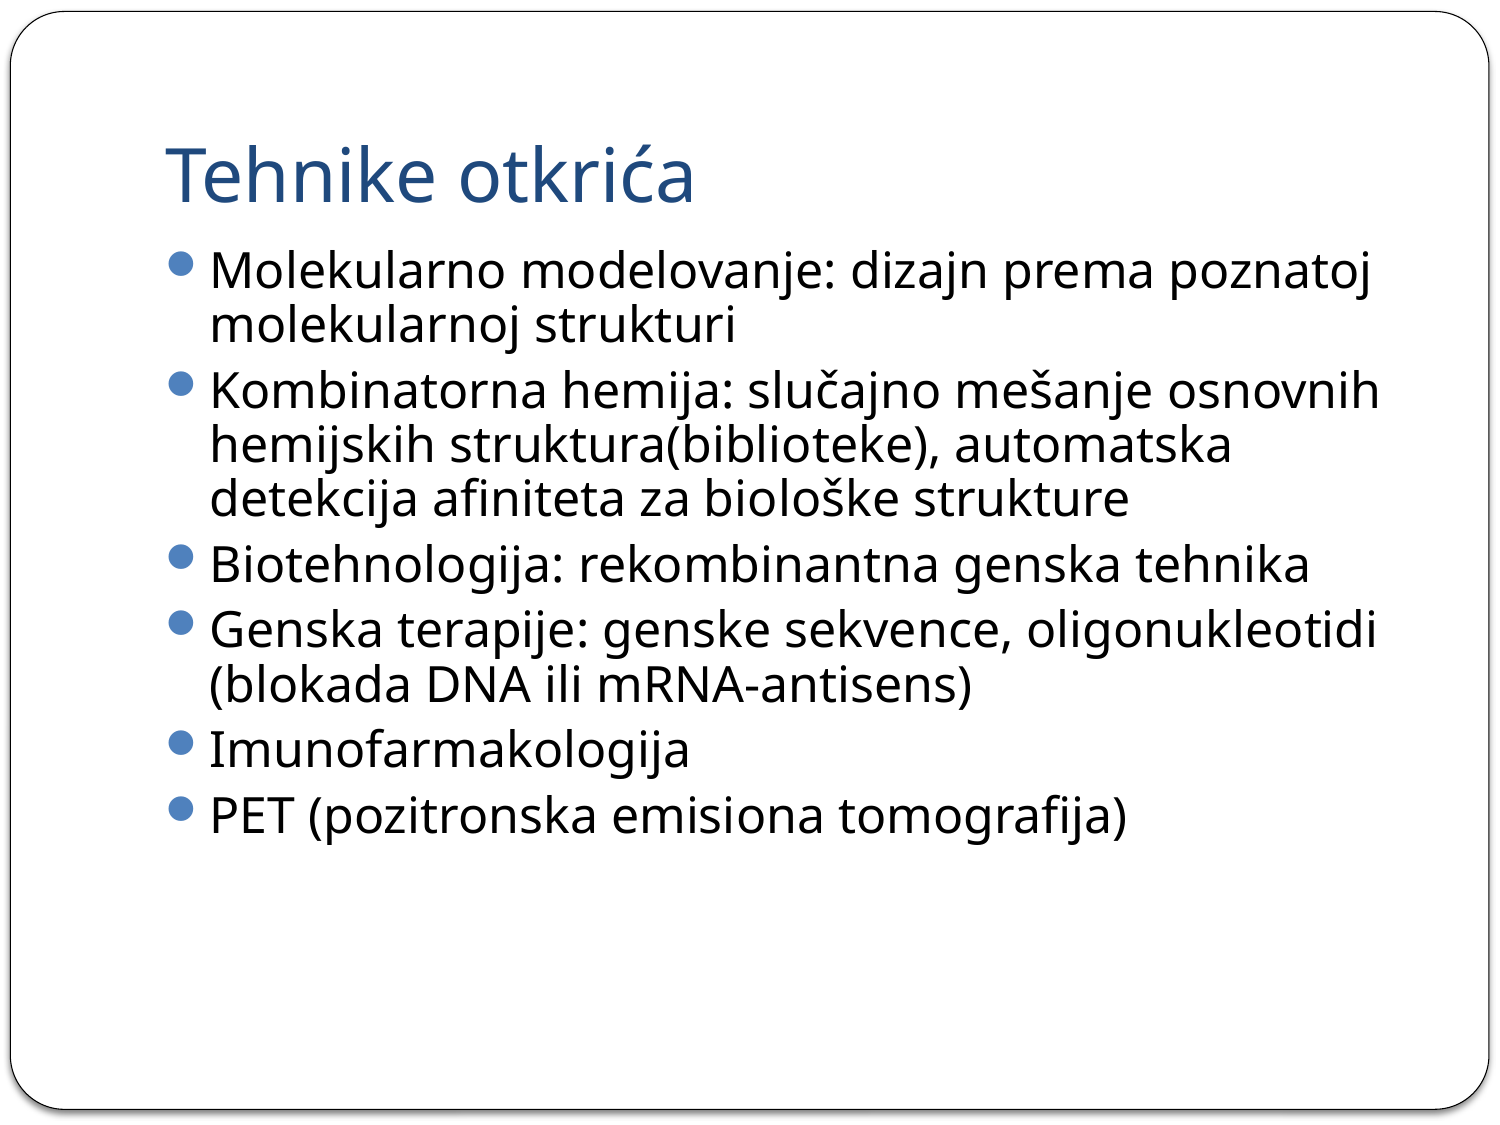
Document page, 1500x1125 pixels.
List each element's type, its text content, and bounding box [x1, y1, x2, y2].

title Tehnike otkrića [149, 44, 1426, 233]
list Molekularno modelovanje: dizajn prema poznatoj molekularnoj strukturi Kombinatorna hemija: slučajno mešanje osnovnih hemijskih struktura(biblioteke), automatska detekcija afiniteta za biološke strukture Biotehnologija: rekombinantna genska tehnika Genska terapije: genske sekvence, oligonukleotidi (blokada DNA ili mRNA-antisens) Imunofarmakologija PET (pozitronska emisiona tomografija) [149, 237, 1426, 988]
